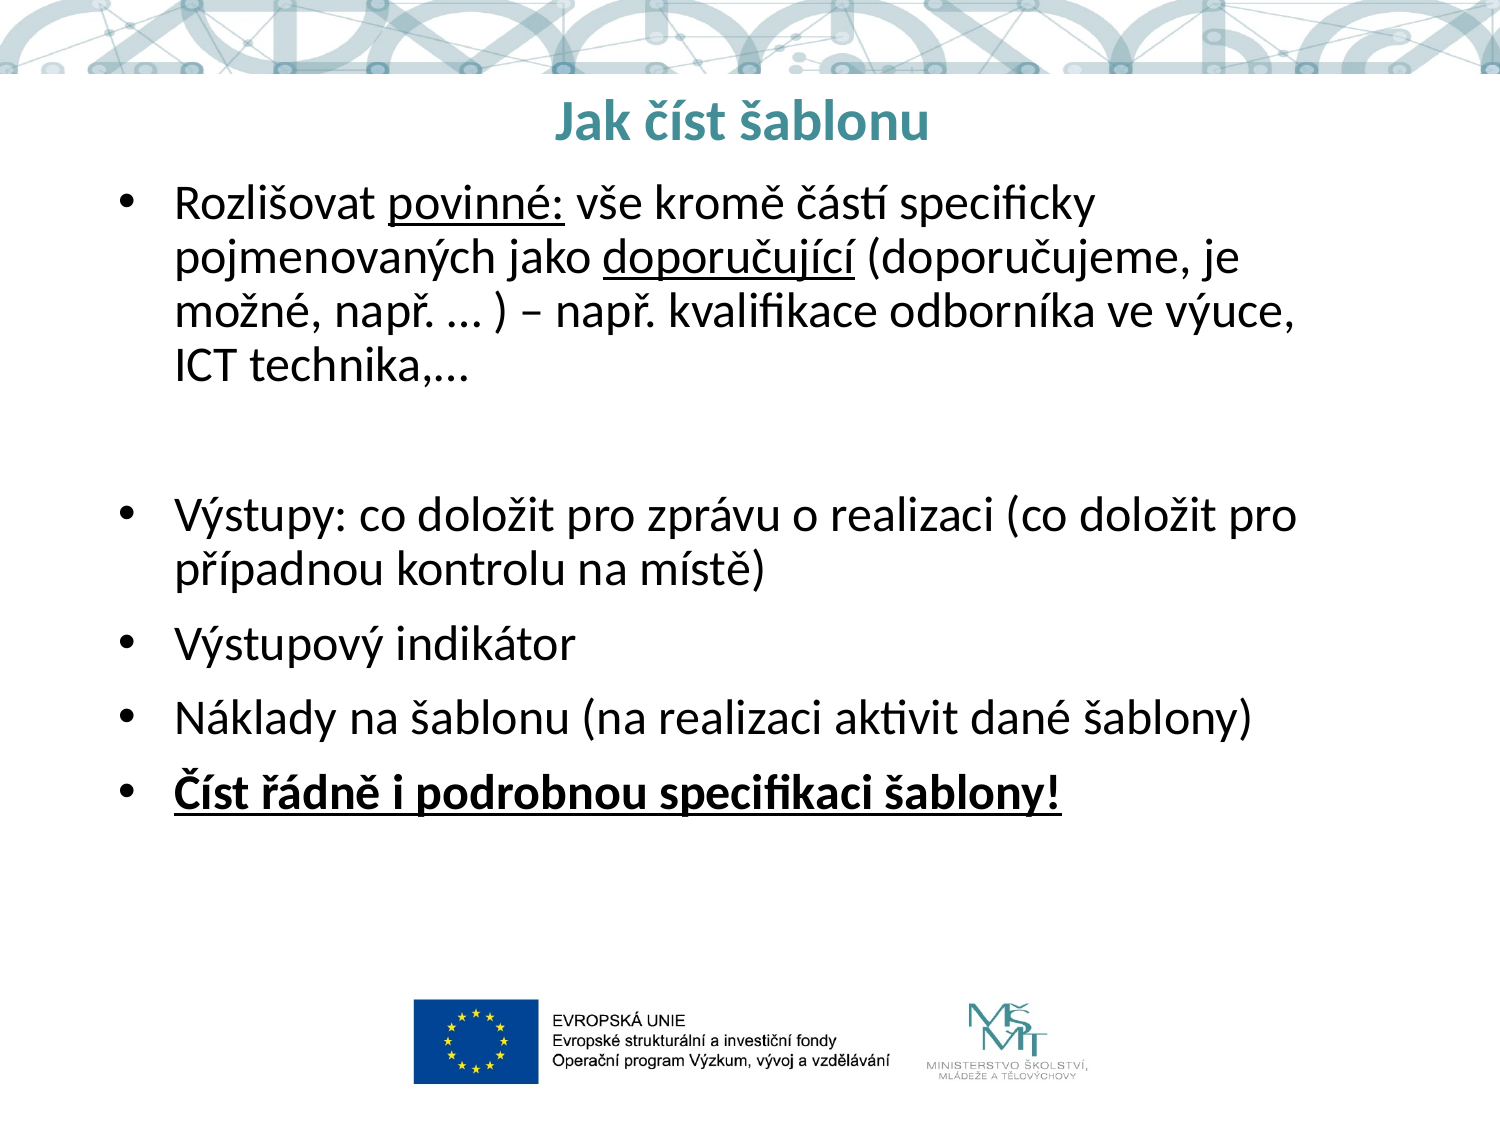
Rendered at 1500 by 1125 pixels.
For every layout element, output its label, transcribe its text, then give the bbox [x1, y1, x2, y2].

picture [0, 0, 1500, 74]
list Rozlišovat povinné: vše kromě částí specificky pojmenovaných jako doporučující (doporučujeme, je možné, např. … ) – např. kvalifikace odborníka ve výuce, ICT technika,… Výstupy: co doložit pro zprávu o realizaci (co doložit pro případnou kontrolu na místě) Výstupový indikátor Náklady na šablonu (na realizaci aktivit dané šablony) Číst řádně i podrobnou specifikaci šablony! [103, 168, 1348, 934]
title Jak číst šablonu [103, 47, 1397, 196]
picture [371, 957, 1129, 1125]
